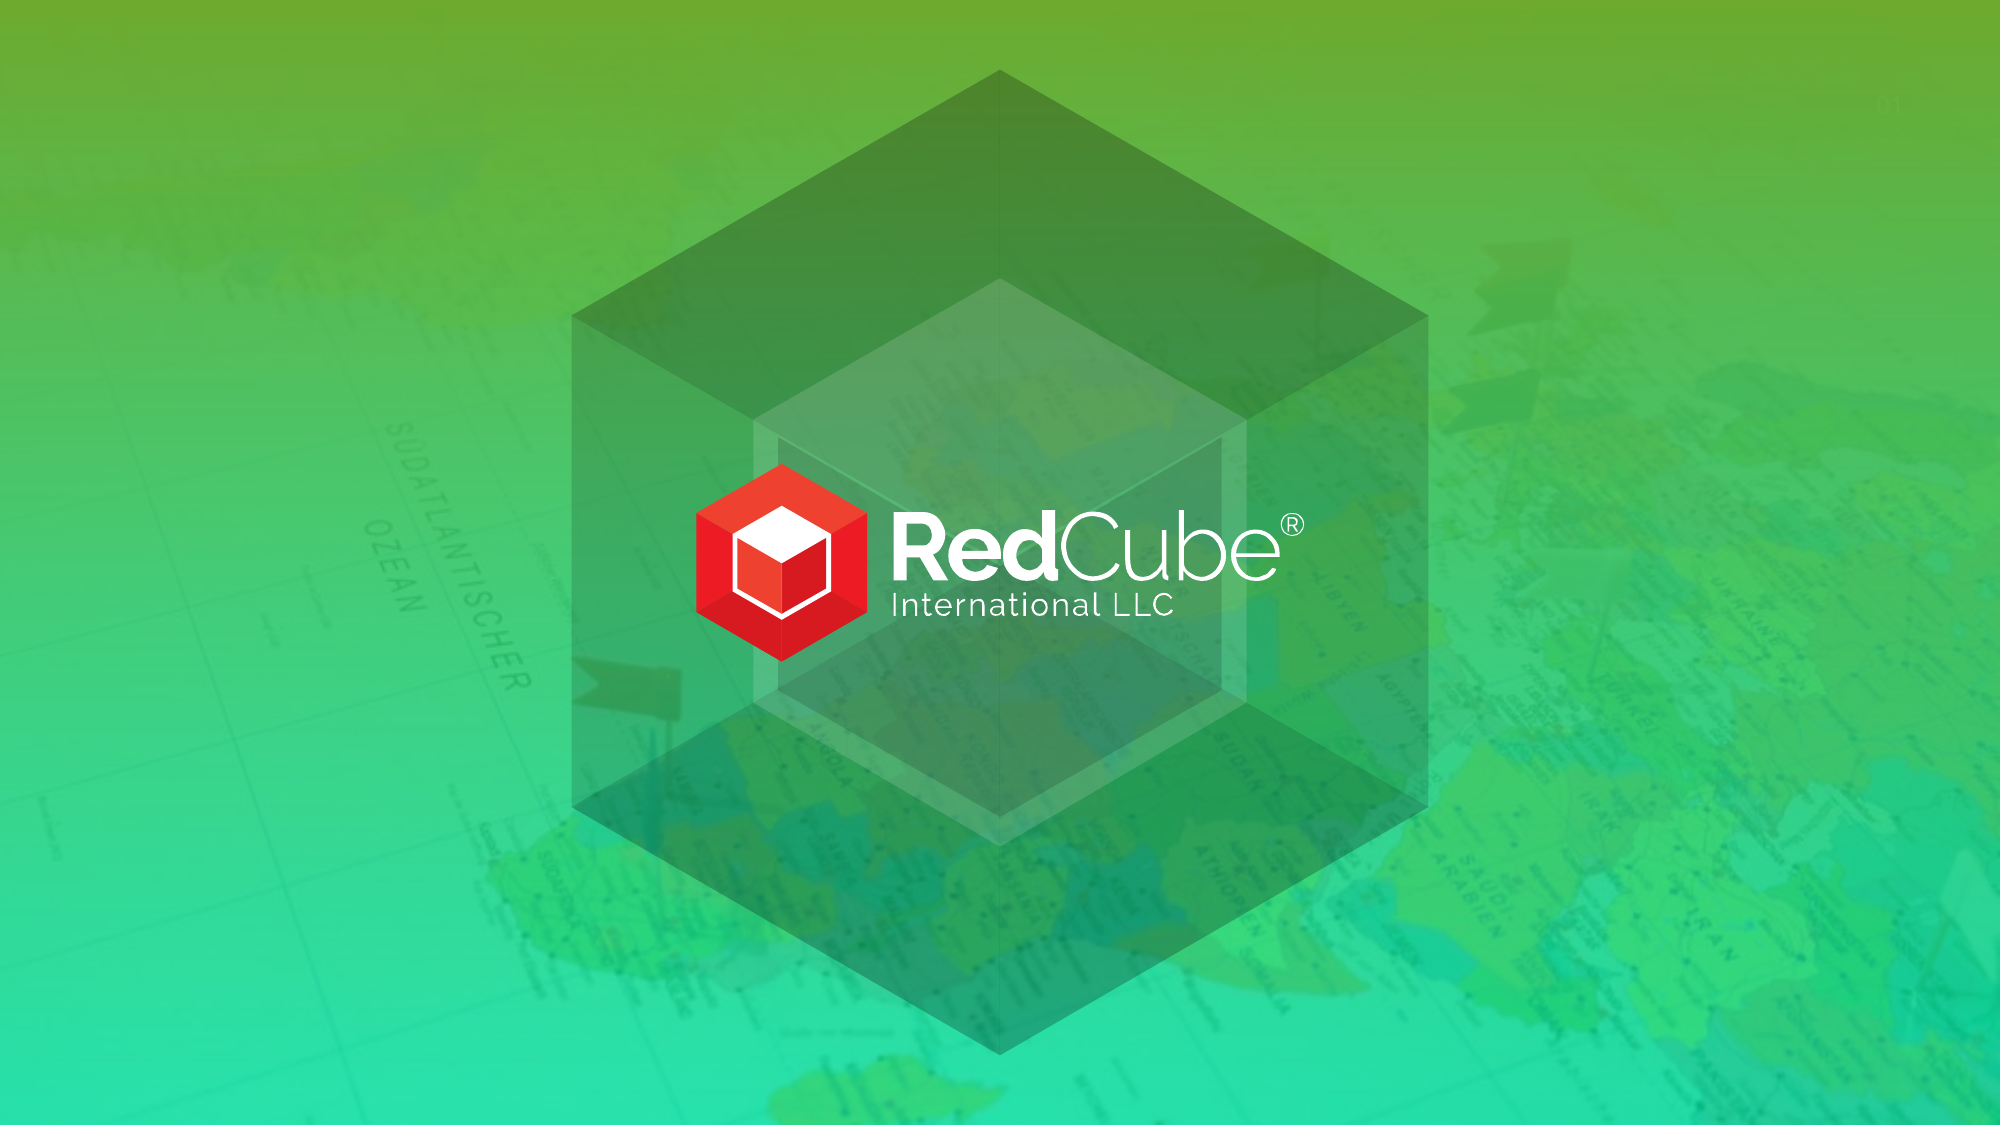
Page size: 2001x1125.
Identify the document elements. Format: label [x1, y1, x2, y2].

text_box [571, 69, 1429, 1056]
picture [0, 0, 2000, 1125]
text_box [695, 463, 1305, 662]
